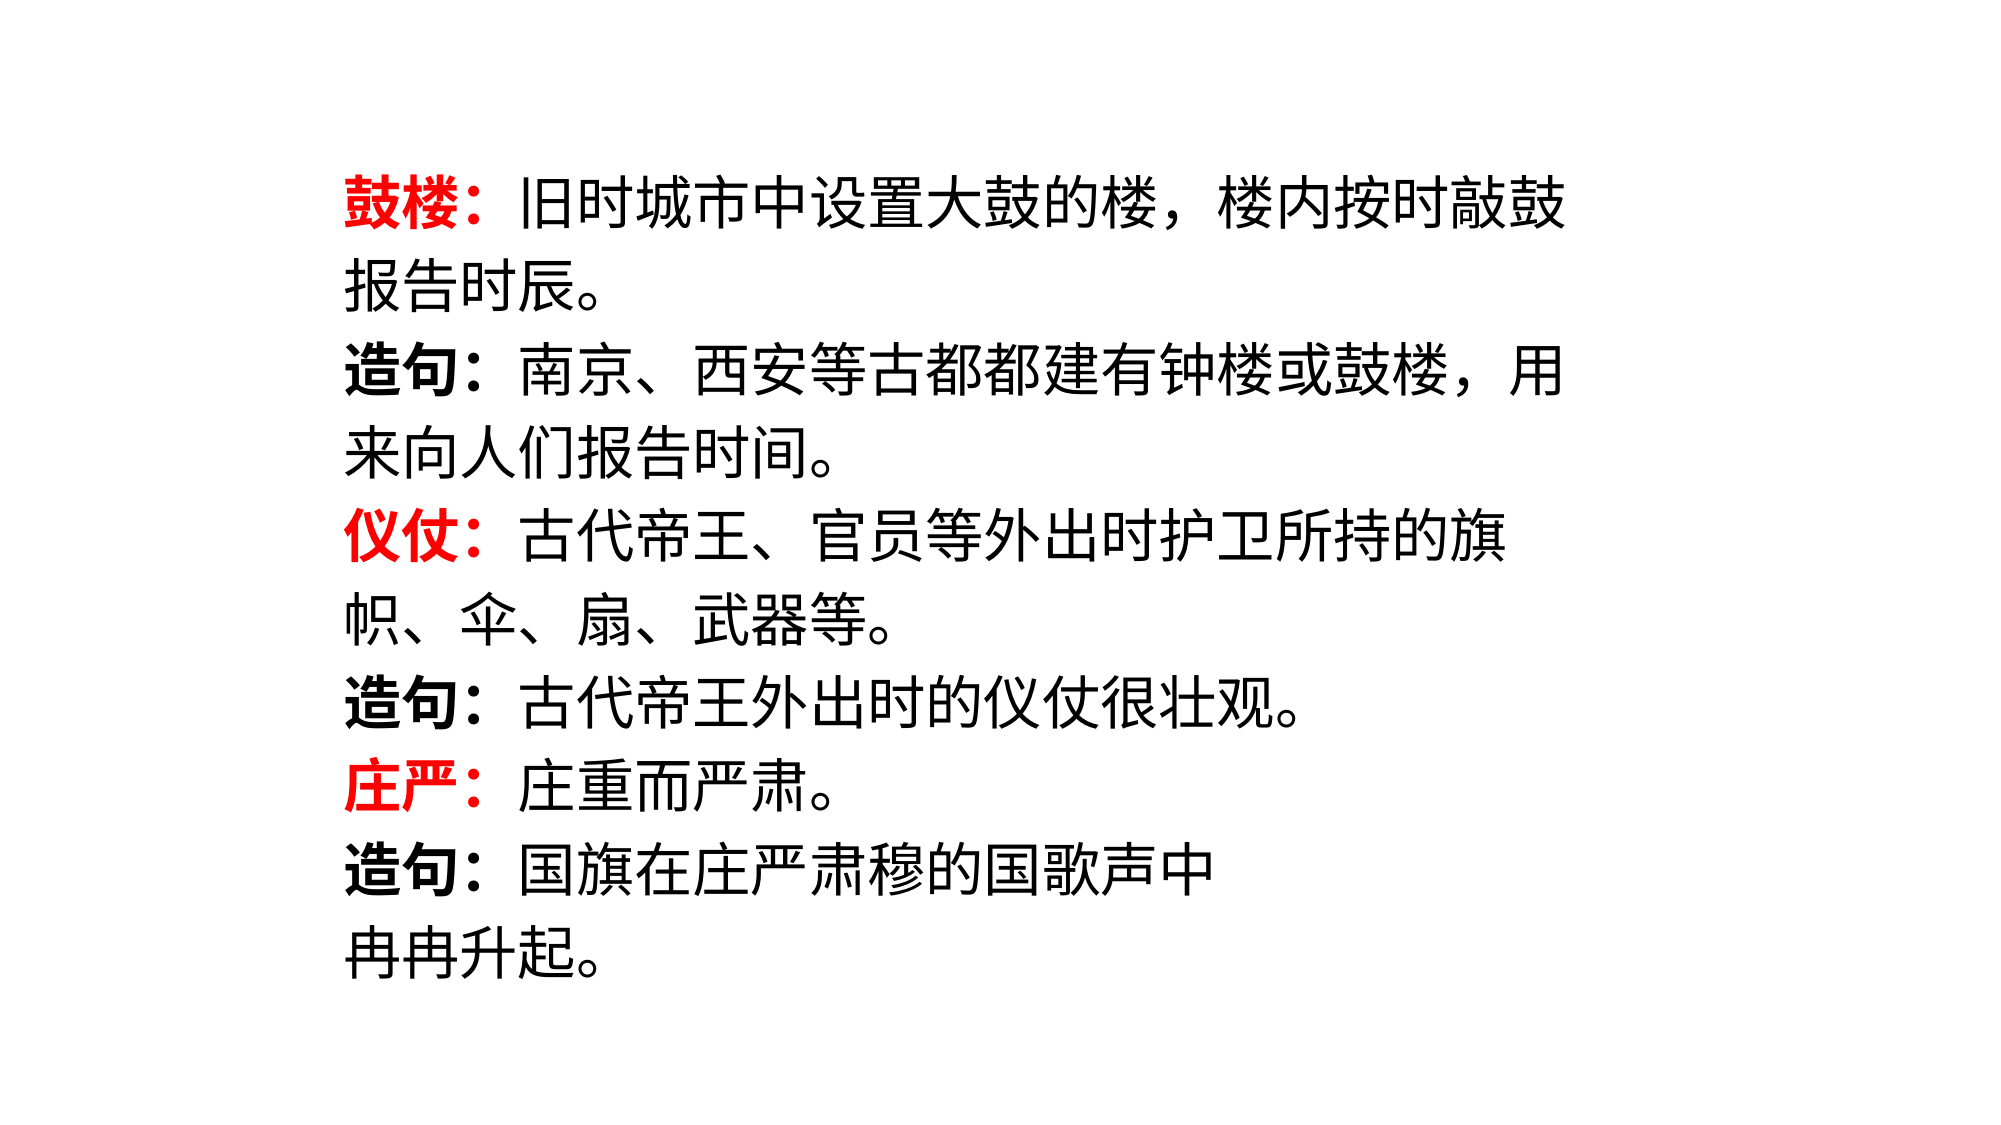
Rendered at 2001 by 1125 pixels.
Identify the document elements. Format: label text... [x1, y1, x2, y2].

text_box 鼓楼：旧时城市中设置大鼓的楼，楼内按时敲鼓报告时辰。 造句：南京、西安等古都都建有钟楼或鼓楼，用来向人们报告时间。 仪仗：古代帝王、官员等外出时护卫所持的旗帜、伞、扇、武器等。 造句：古代帝王外出时的仪仗很壮观。 庄严：庄重而严肃。 造句：国旗在庄严肃穆的国歌声中 冉冉升起。 [328, 145, 1589, 1077]
